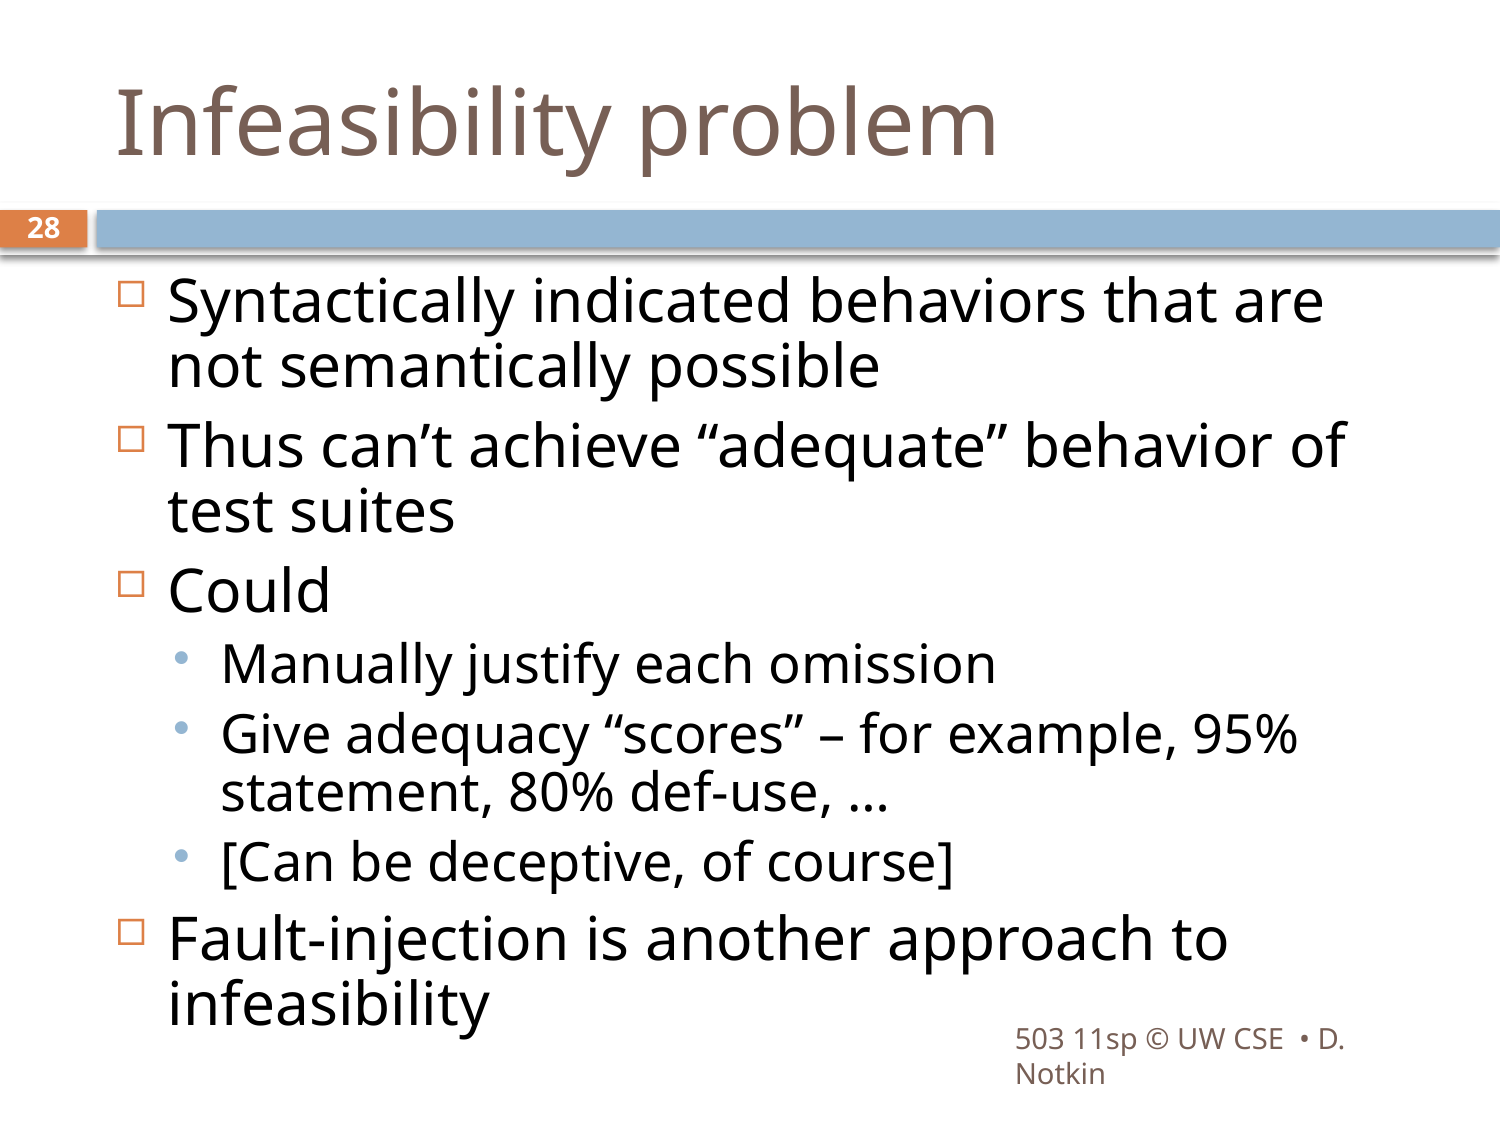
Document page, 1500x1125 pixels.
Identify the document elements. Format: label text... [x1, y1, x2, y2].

slide_number 503 11sp © UW CSE • D. Notkin [999, 1025, 1438, 1085]
title Infeasibility problem [100, 37, 1438, 200]
slide_number 28 [0, 208, 88, 249]
list Syntactically indicated behaviors that are not semantically possible Thus can’t achieve “adequate” behavior of test suites Could Manually justify each omission Give adequacy “scores” – for example, 95% statement, 80% def-use, … [Can be deceptive, of course] Fault-injection is another approach to infeasibility [100, 262, 1438, 1005]
